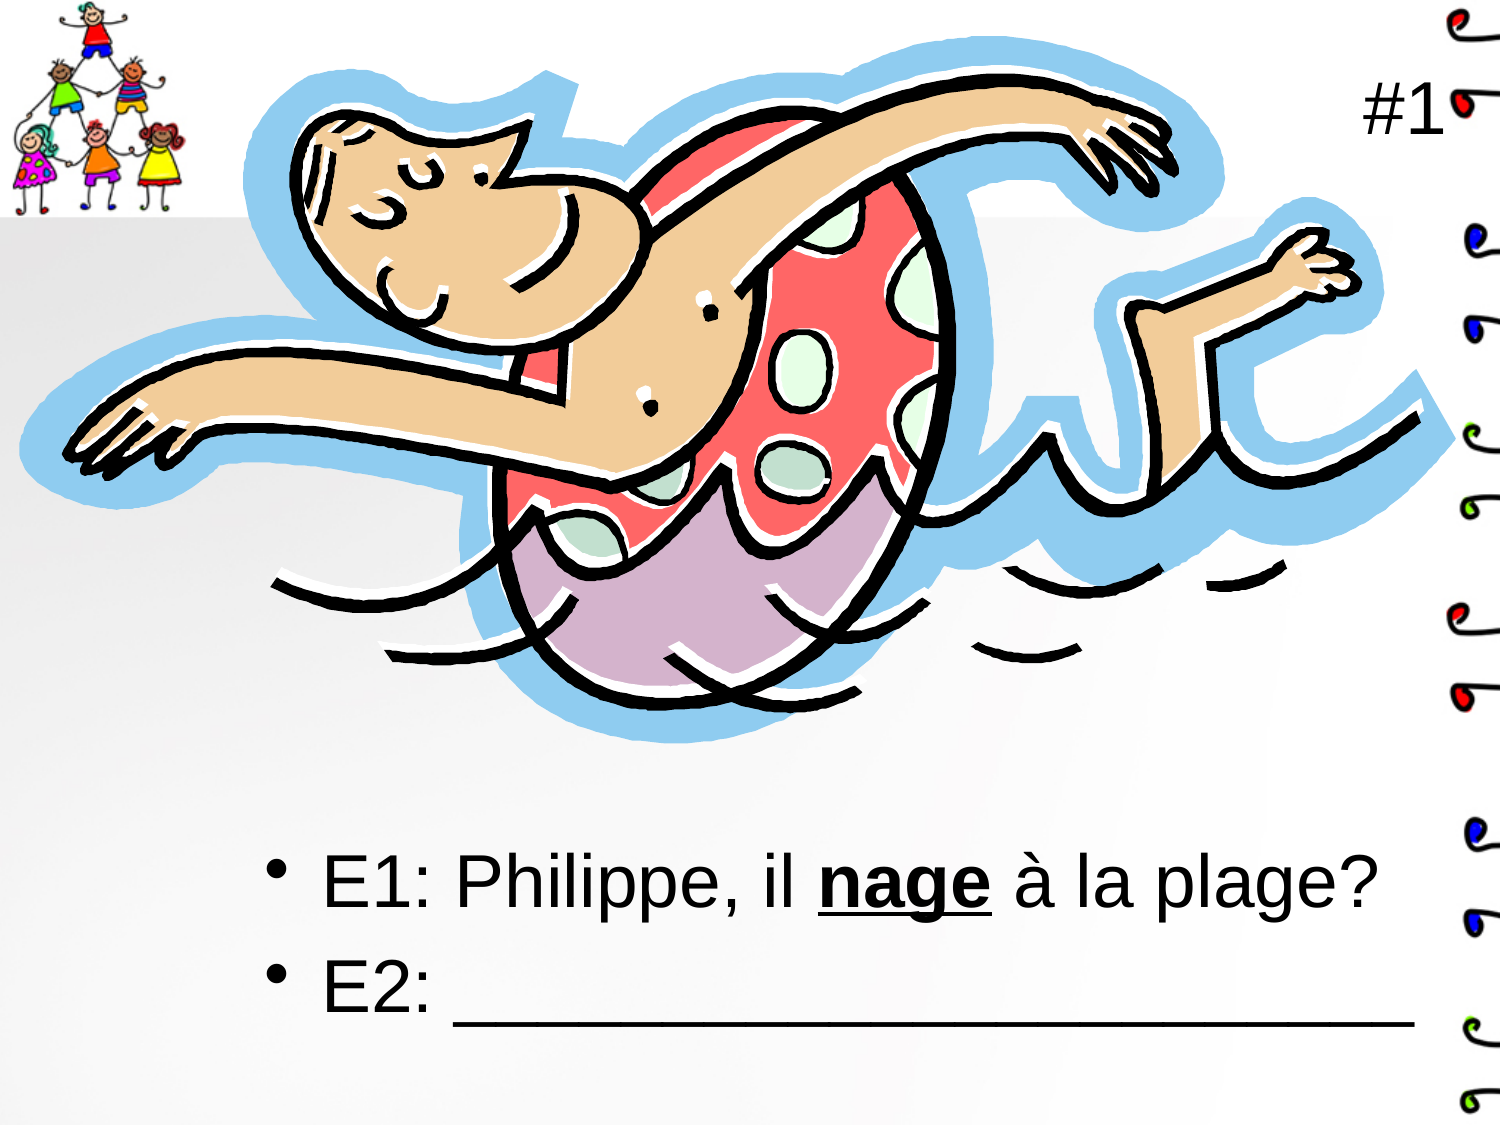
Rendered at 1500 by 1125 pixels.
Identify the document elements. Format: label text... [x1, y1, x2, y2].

list E1: Philippe, il nage à la plage? E2: _______________________ [249, 824, 1438, 1088]
picture [0, 0, 1500, 1125]
